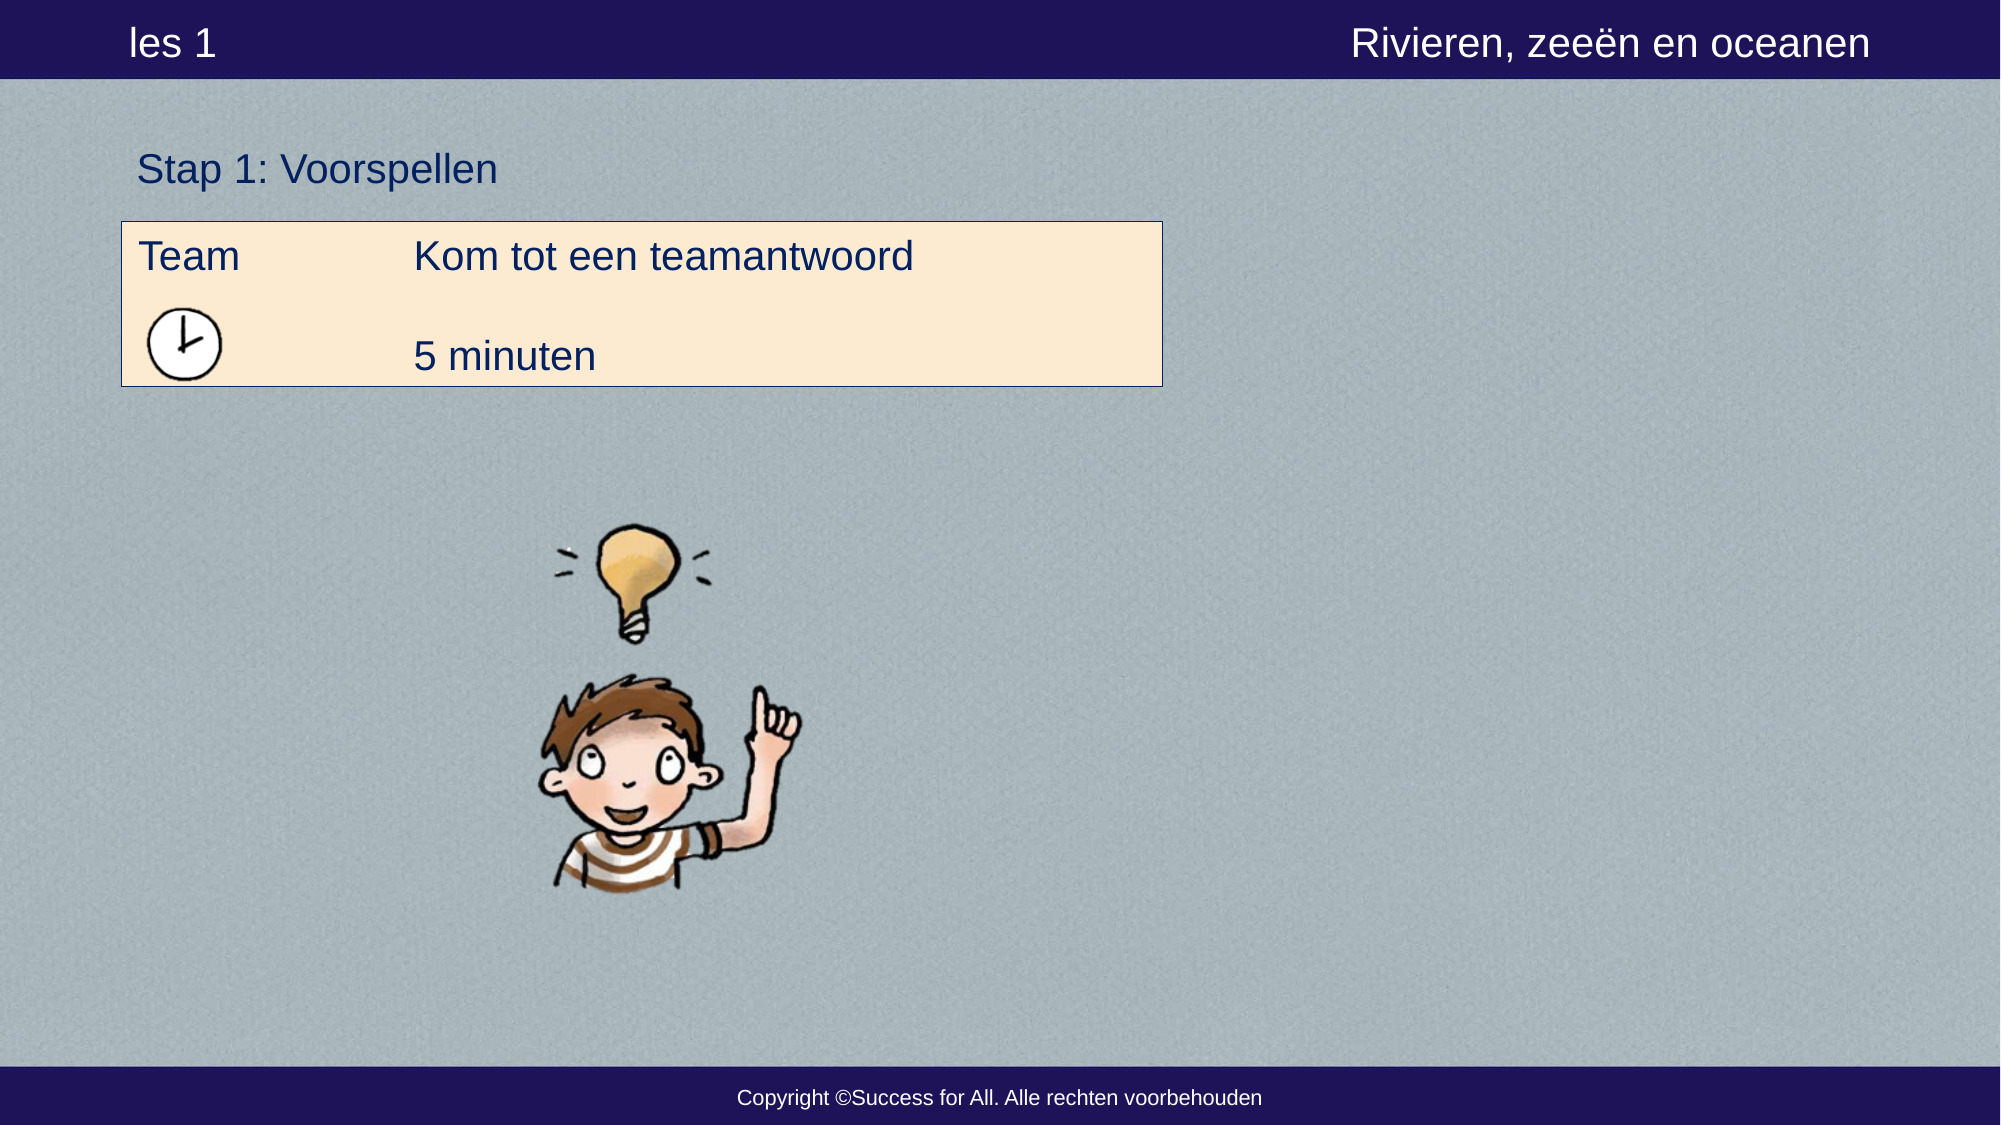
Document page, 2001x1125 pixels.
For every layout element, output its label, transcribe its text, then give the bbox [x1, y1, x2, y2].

picture [0, 0, 2001, 1125]
text_box Rivieren, zeeën en oceanen [999, 8, 1886, 73]
text_box les 1 [114, 8, 354, 73]
text_box Team Kom tot een teamantwoord 5 minuten [121, 221, 1163, 387]
text_box Copyright ©Success for All. Alle rechten voorbehouden [0, 1076, 2000, 1125]
text_box Stap 1: Voorspellen [121, 134, 915, 199]
